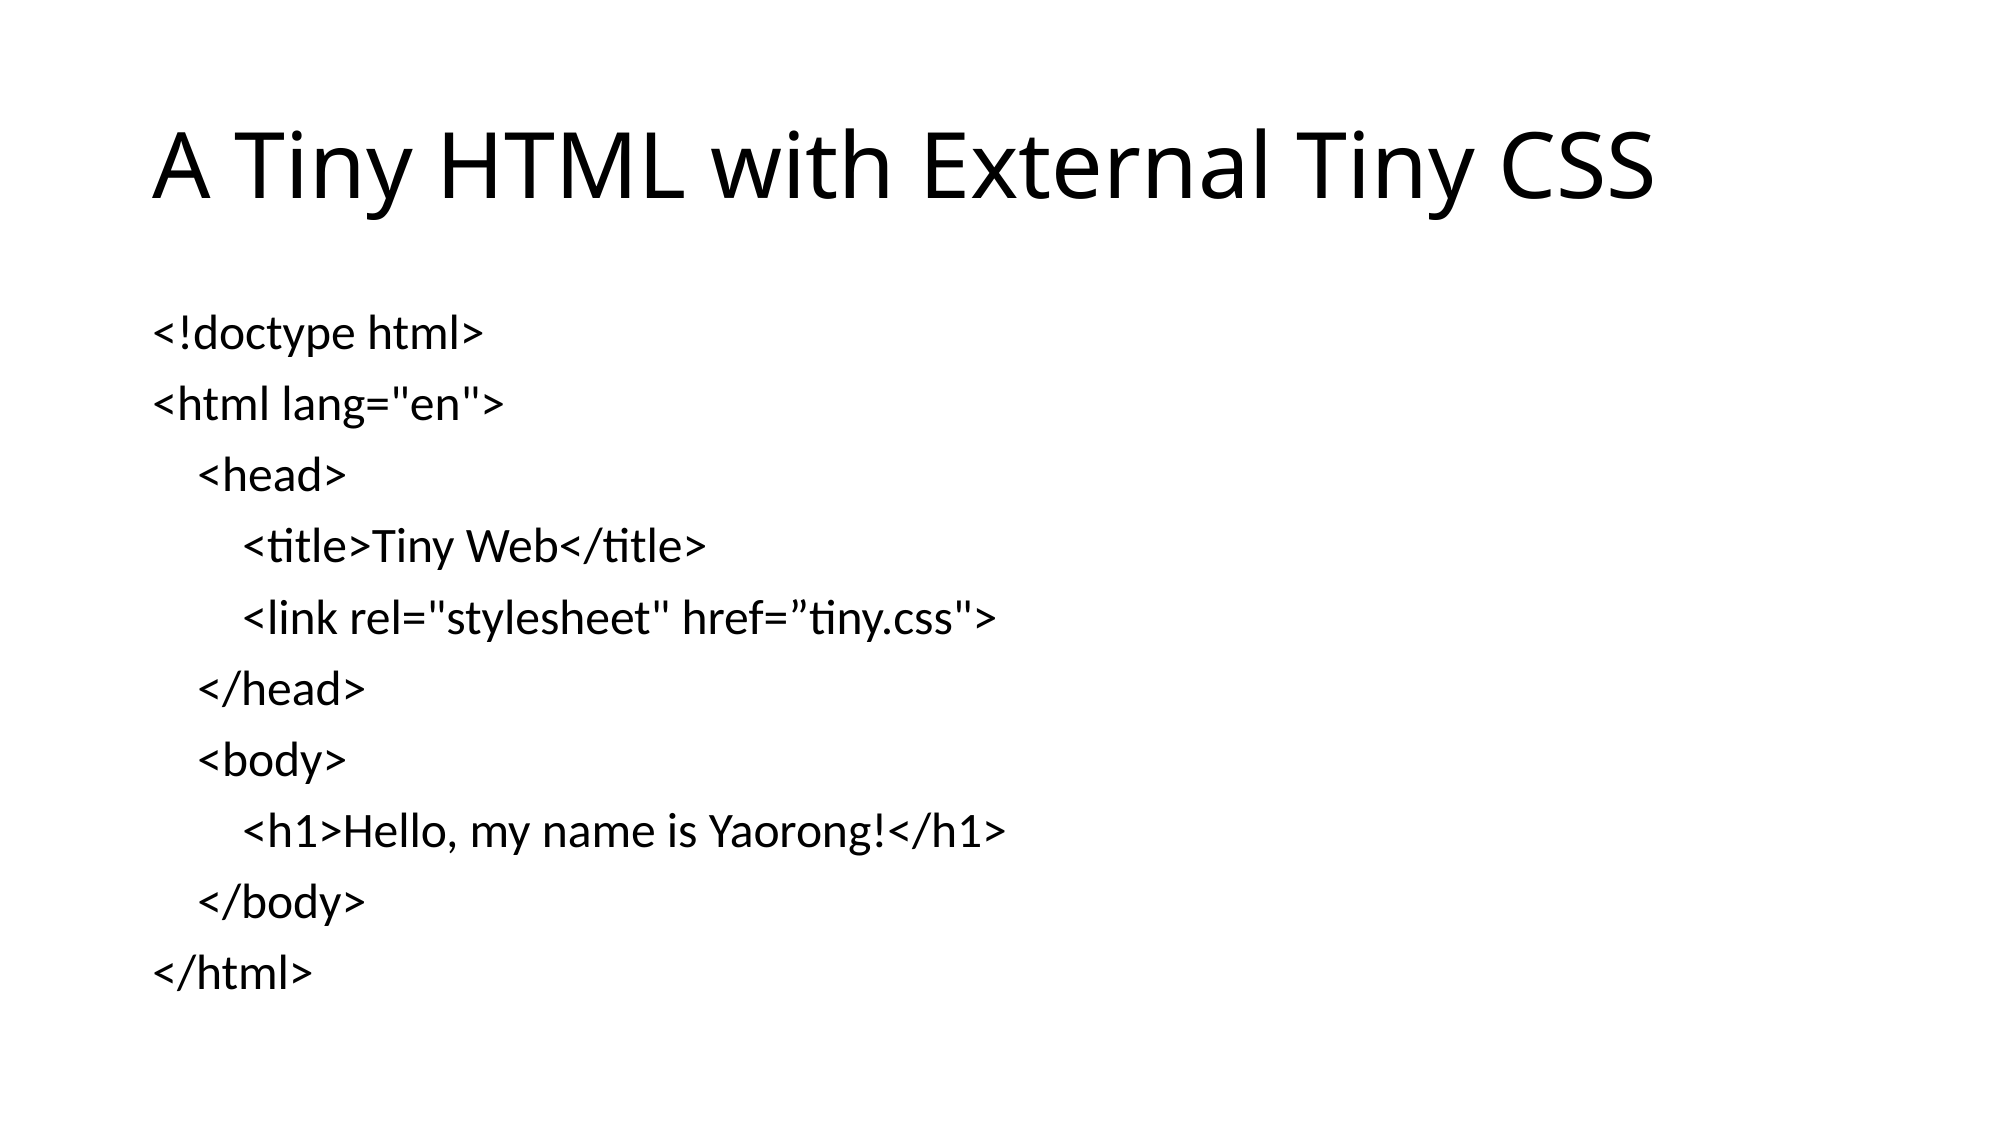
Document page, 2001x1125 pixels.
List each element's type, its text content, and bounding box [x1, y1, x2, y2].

title A Tiny HTML with External Tiny CSS [137, 59, 1863, 278]
list <!doctype html> <html lang="en"> <head> <title>Tiny Web</title> <link rel="stylesheet" href=”tiny.css"> </head> <body> <h1>Hello, my name is Yaorong!</h1> </body> </html> [137, 299, 1863, 1014]
